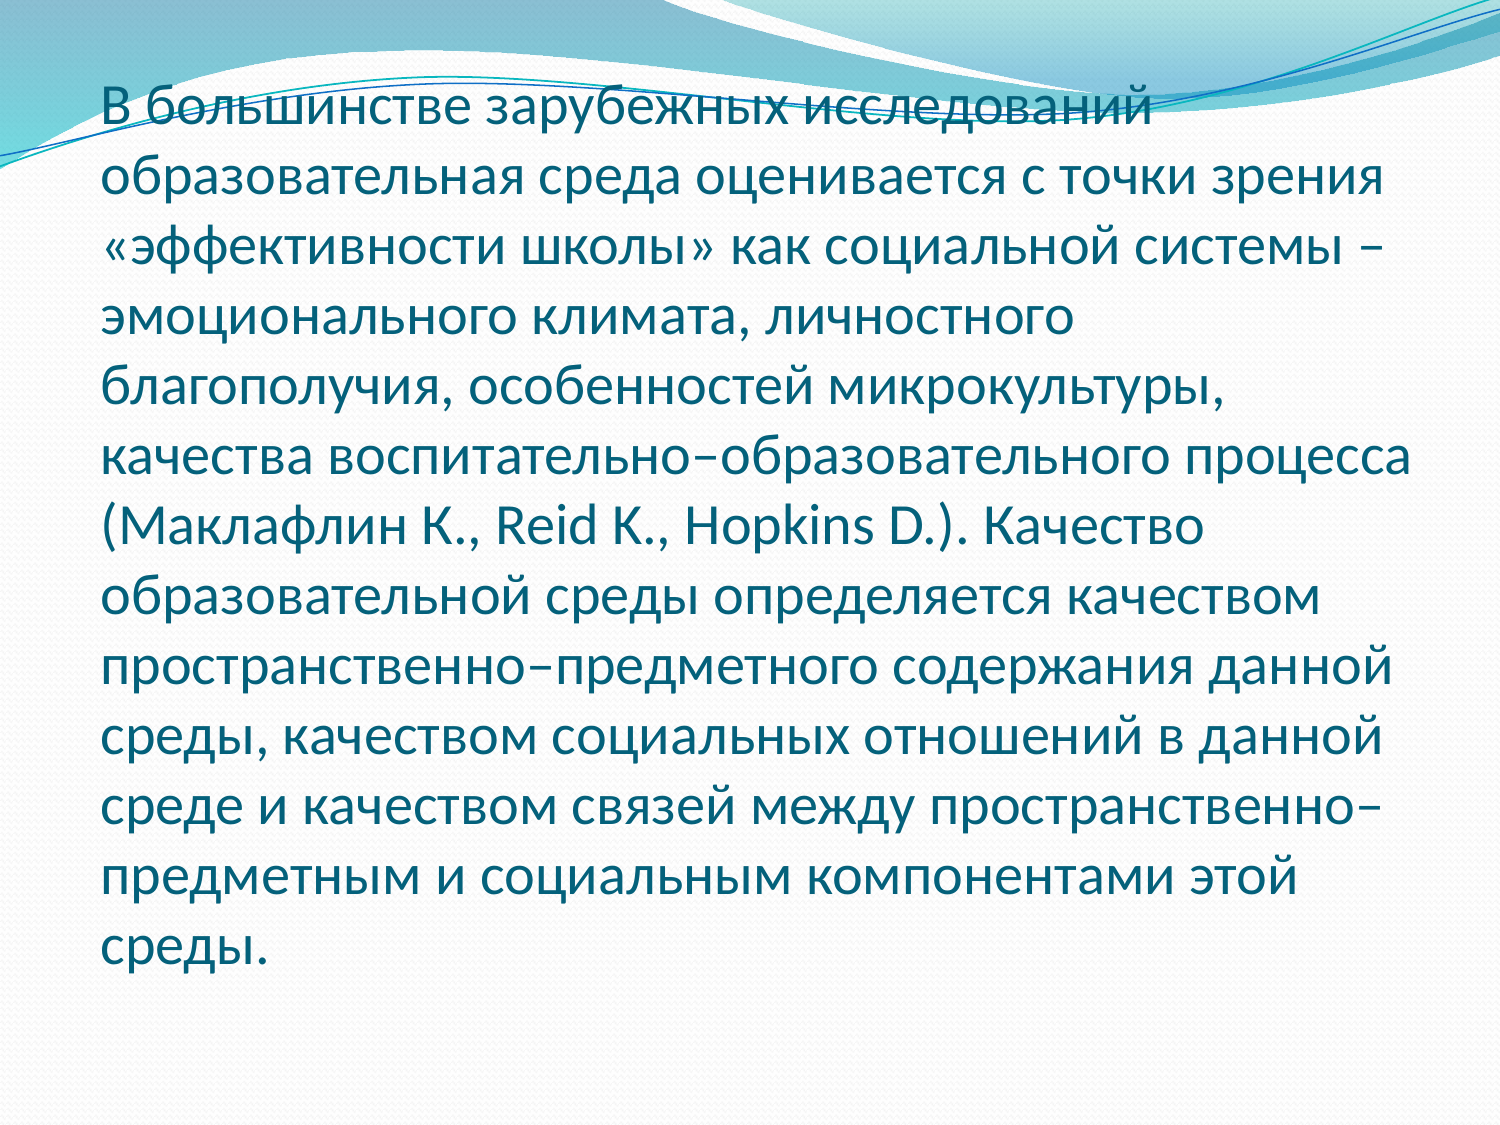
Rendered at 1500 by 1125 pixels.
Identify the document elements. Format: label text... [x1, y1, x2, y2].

title В большинстве зарубежных исследований образовательная среда оценивается с точки зрения «эффективности школы» как социальной системы – эмоционального климата, личностного благополучия, особенностей микрокультуры, качества воспитательно–образовательного процесса (Маклафлин К., Reid K., Hopkins D.). Качество образовательной среды определяется качеством пространственно–предметного содержания данной среды, качеством социальных отношений в данной среде и качеством связей между пространственно–предметным и социальным компонентами этой среды. [100, 219, 1436, 976]
